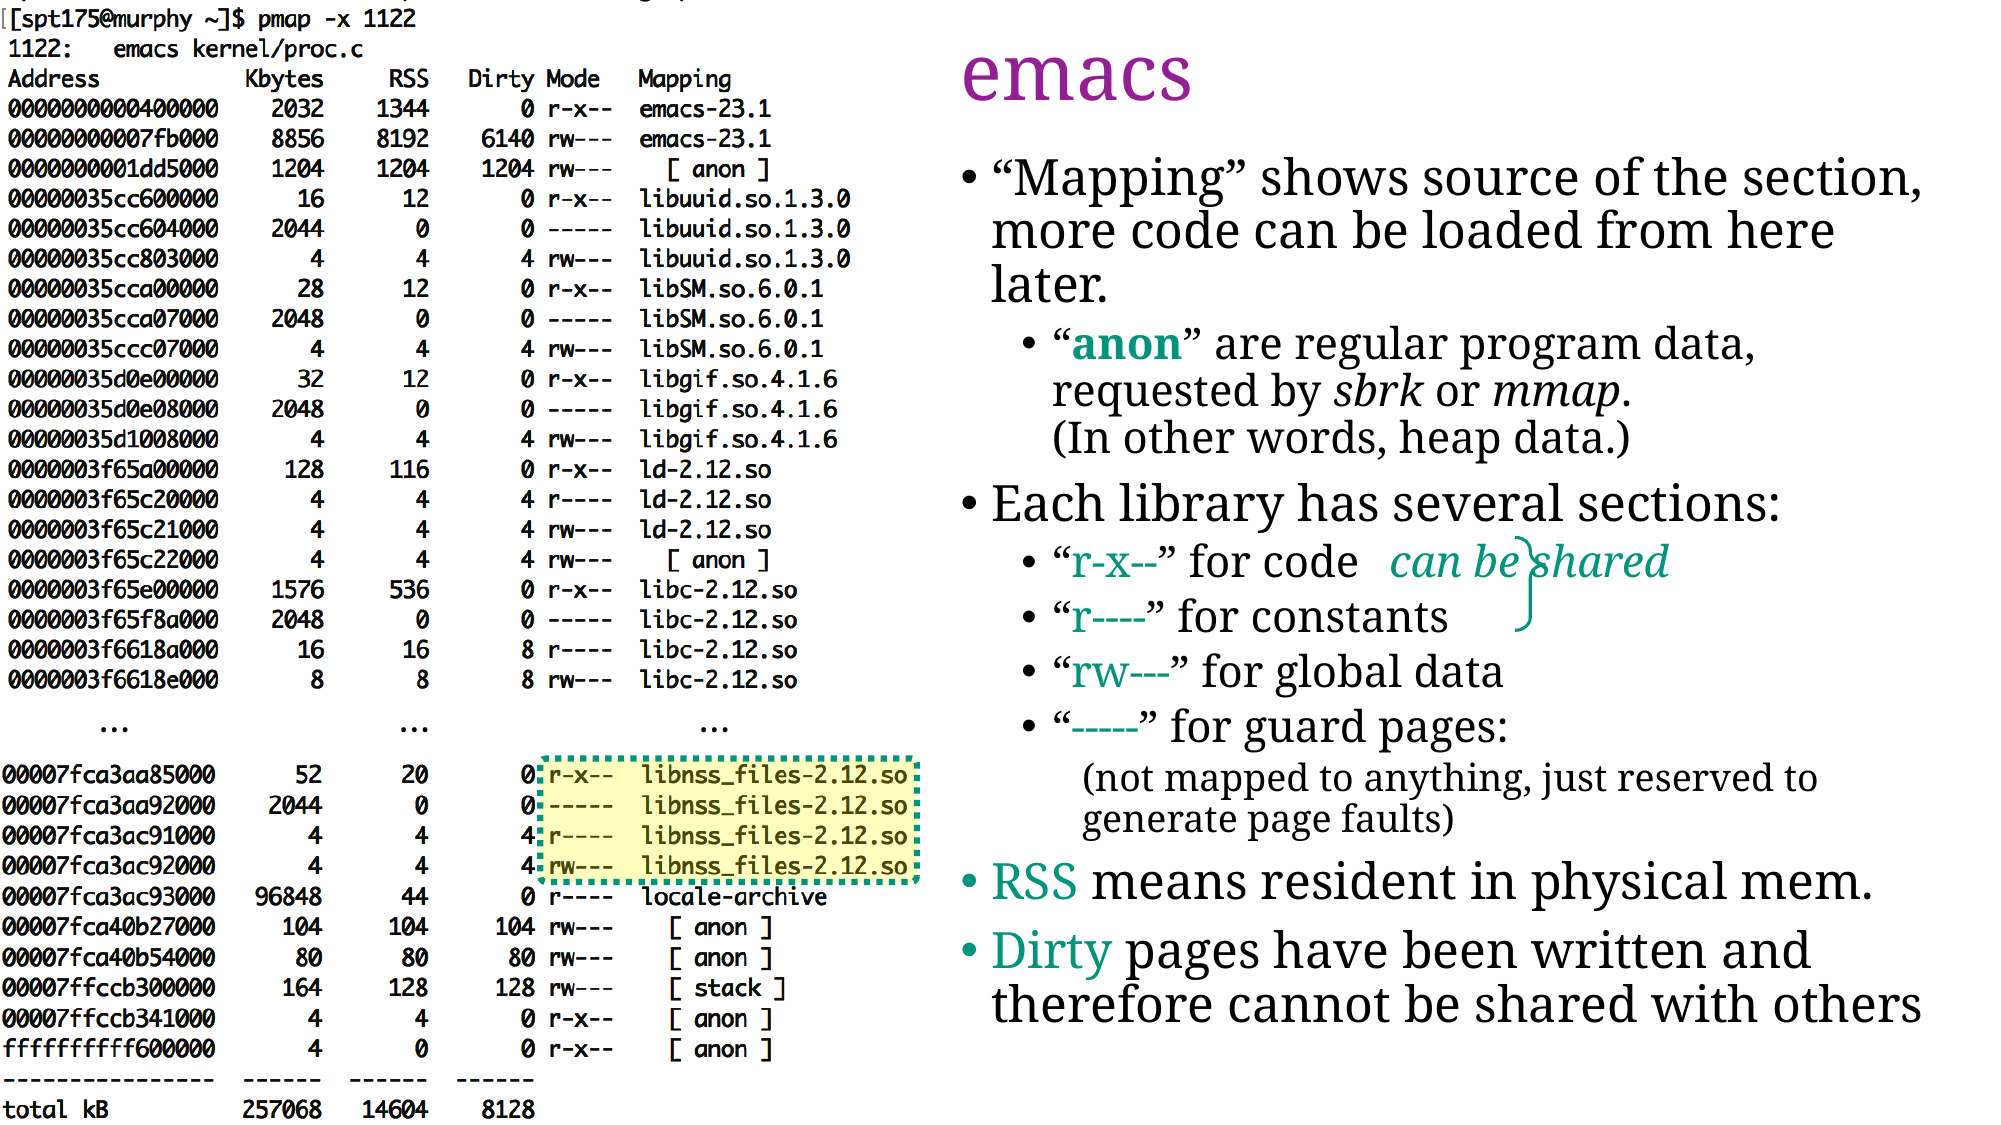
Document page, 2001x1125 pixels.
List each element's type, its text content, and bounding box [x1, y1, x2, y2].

picture [0, 0, 885, 694]
text_box … … … [83, 694, 815, 747]
list “Mapping” shows source of the section, more code can be loaded from here later. “anon” are regular program data, requested by sbrk or mmap. (In other words, heap data.) Each library has several sections: “r-x--” for code can be shared “r----” for constants “rw---” for global data “-----” for guard pages: (not mapped to anything, just reserved to generate page faults) RSS means resident in physical mem. Dirty pages have been written and therefore cannot be shared with others [945, 144, 1953, 1091]
text_box [1515, 536, 1546, 631]
picture [0, 758, 918, 1125]
title emacs [945, 25, 1953, 126]
